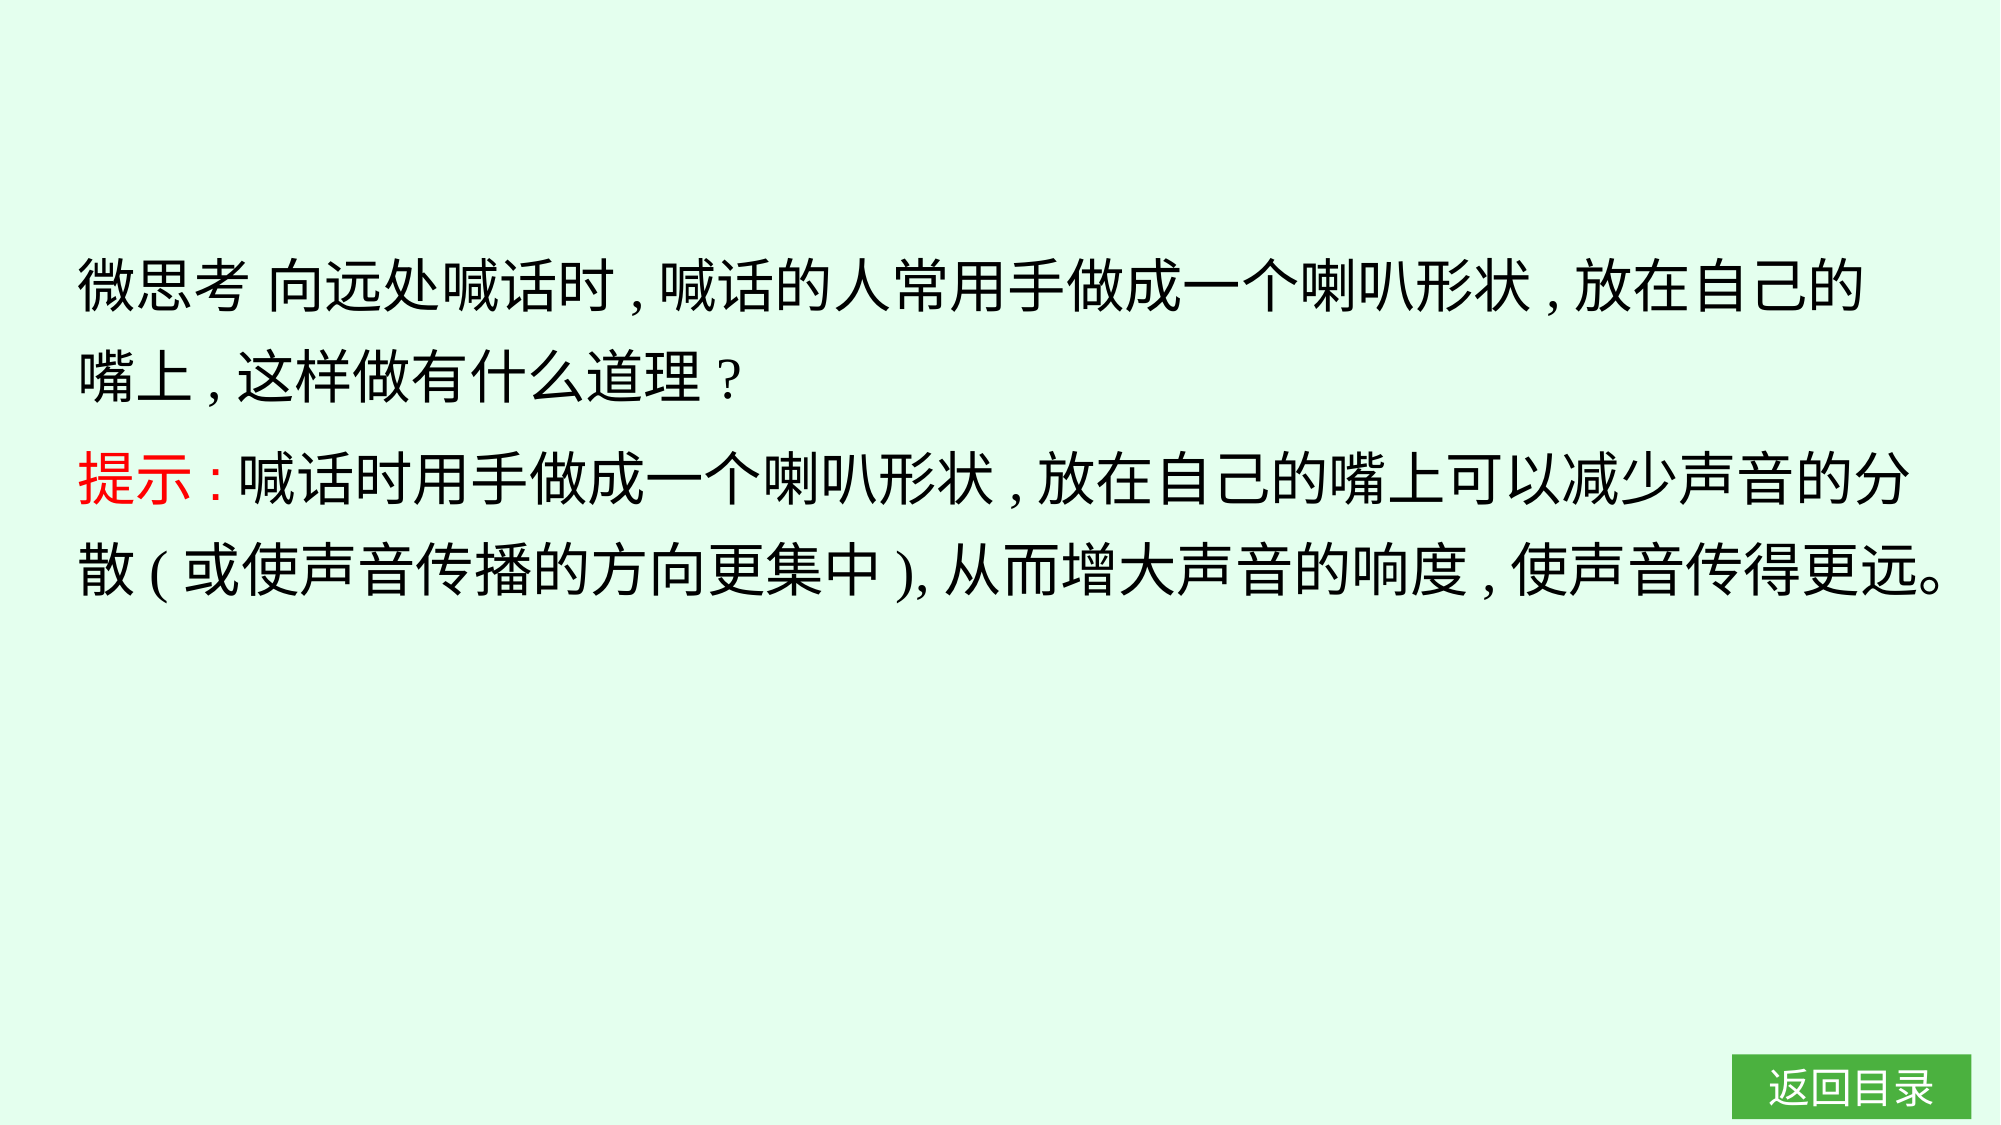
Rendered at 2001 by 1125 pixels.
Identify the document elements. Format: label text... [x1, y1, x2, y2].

text_box 提示:喊话时用手做成一个喇叭形状,放在自己的嘴上可以减少声音的分散(或使声音传播的方向更集中),从而增大声音的响度,使声音传得更远。 [62, 413, 1938, 611]
text_box 微思考 向远处喊话时,喊话的人常用手做成一个喇叭形状,放在自己的嘴上,这样做有什么道理? [62, 221, 1938, 413]
